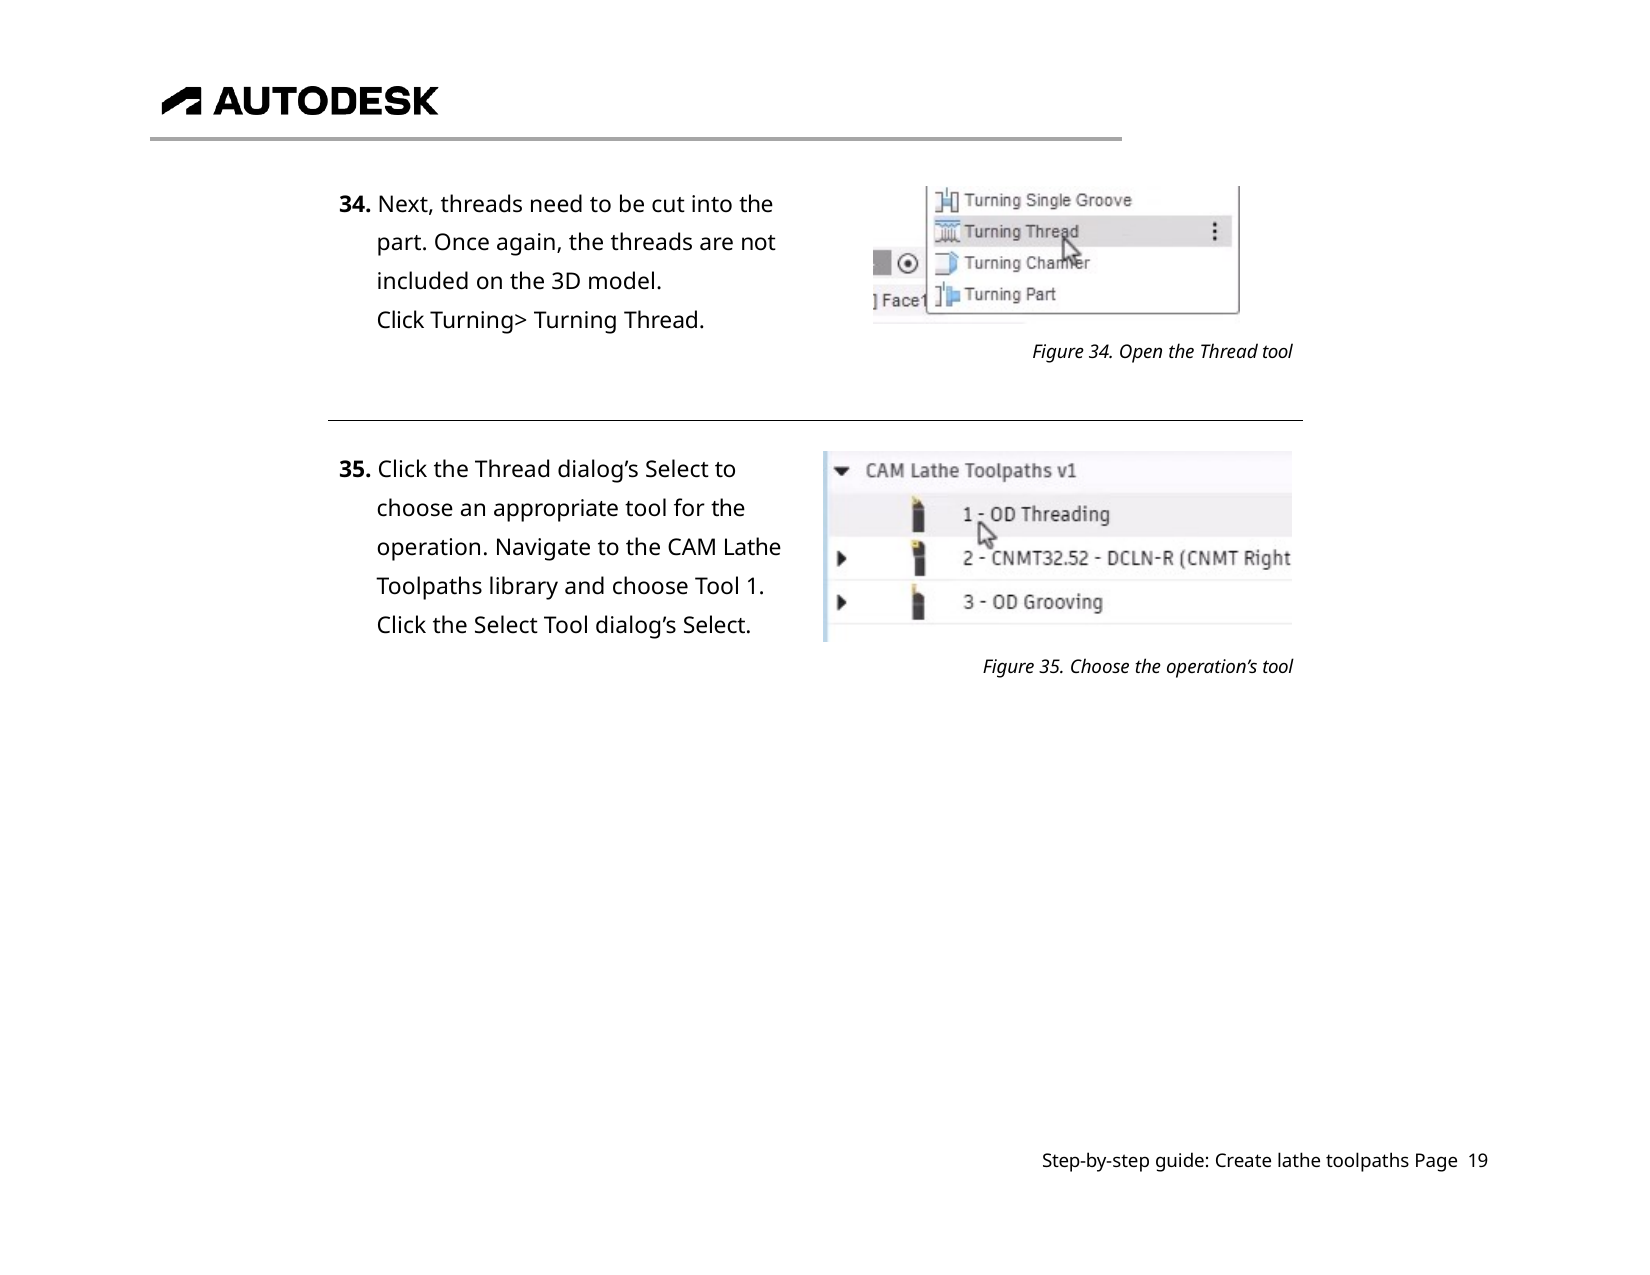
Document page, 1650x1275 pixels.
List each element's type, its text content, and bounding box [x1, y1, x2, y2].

picture [161, 86, 439, 115]
picture [822, 451, 1292, 643]
table_header 34. Next, threads need to be cut into the part. Once again, the threads are not included on the 3D model. Click Turning> Turning Thread. [328, 187, 802, 420]
slide_number Step-by-step guide: Create lathe toolpaths Page 20 [1040, 1145, 1509, 1275]
table_header Figure 34. Open the Thread tool [802, 187, 1303, 420]
table_cell 35. Click the Thread dialog’s Select to choose an appropriate tool for the operation. Navigate to the CAM Lathe Toolpaths library and choose Tool 1. Click the Select Tool dialog’s Select. [328, 421, 802, 687]
table_cell Figure 35. Choose the operation’s tool [802, 421, 1303, 687]
picture [872, 186, 1241, 325]
